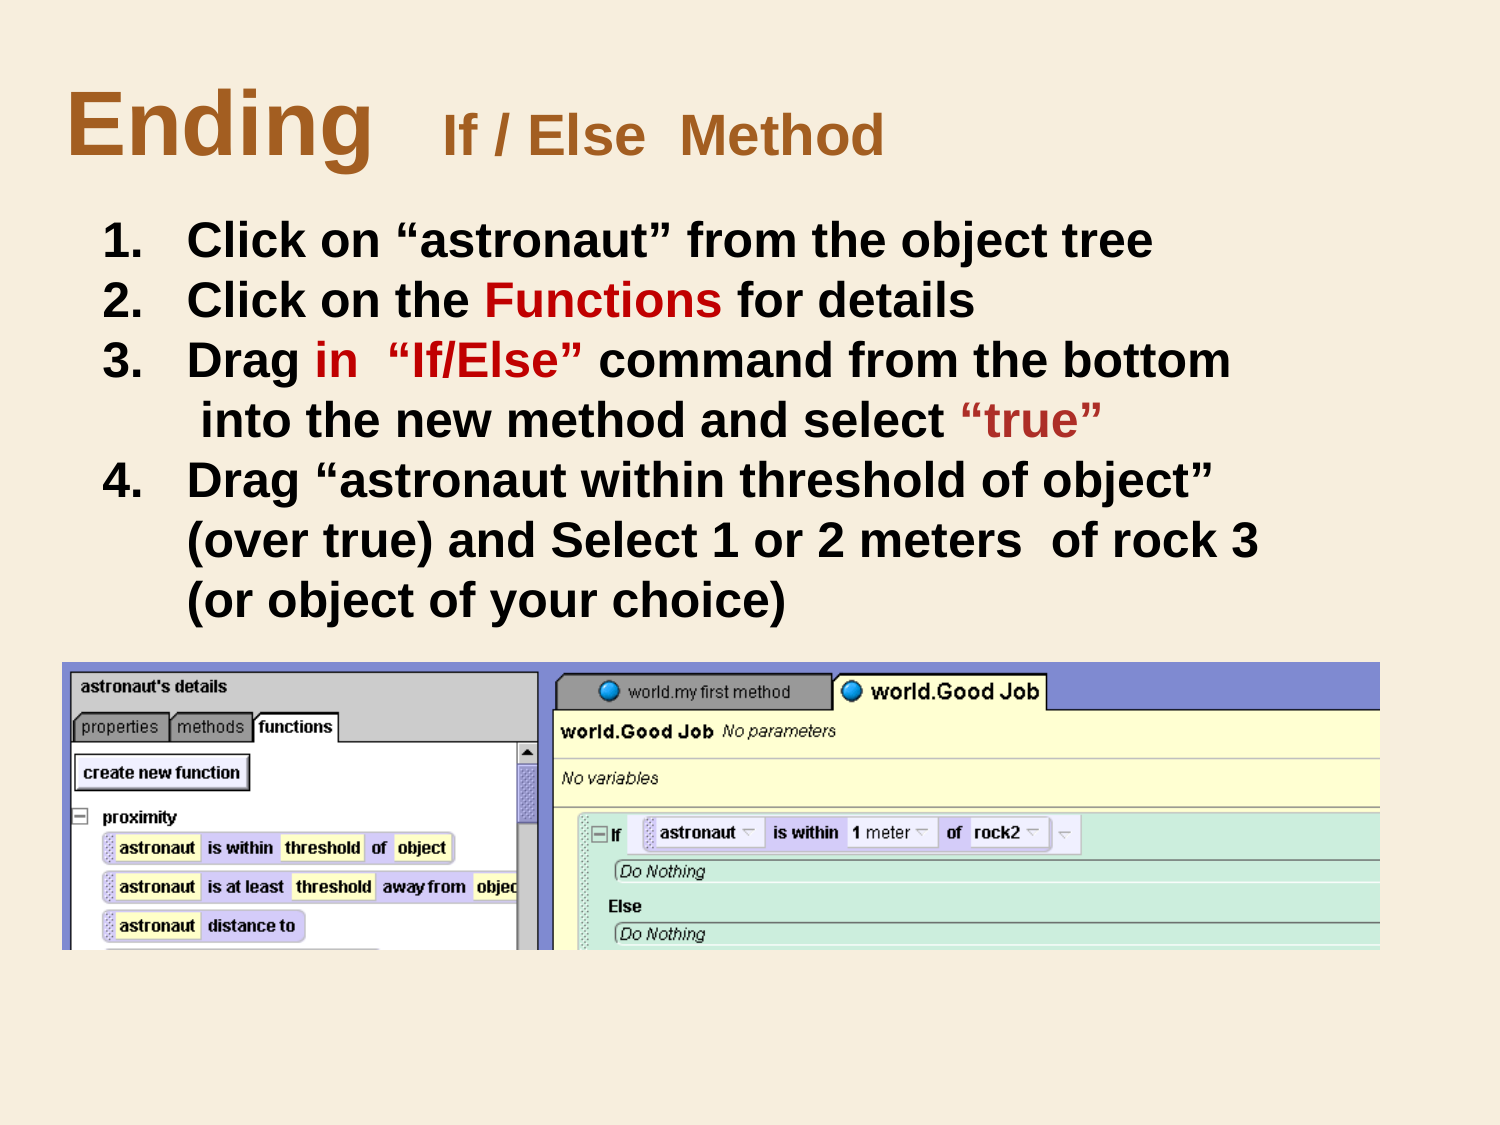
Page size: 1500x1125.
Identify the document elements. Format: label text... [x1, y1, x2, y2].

picture [62, 662, 1380, 950]
text_box Ending If / Else Method [49, 56, 1463, 182]
text_box Click on “astronaut” from the object tree Click on the Functions for details Drag in “If/Else” command from the bottom into the new method and select “true” Drag “astronaut within threshold of object” (over true) and Select 1 or 2 meters of rock 3 (or object of your choice) [87, 199, 1450, 635]
